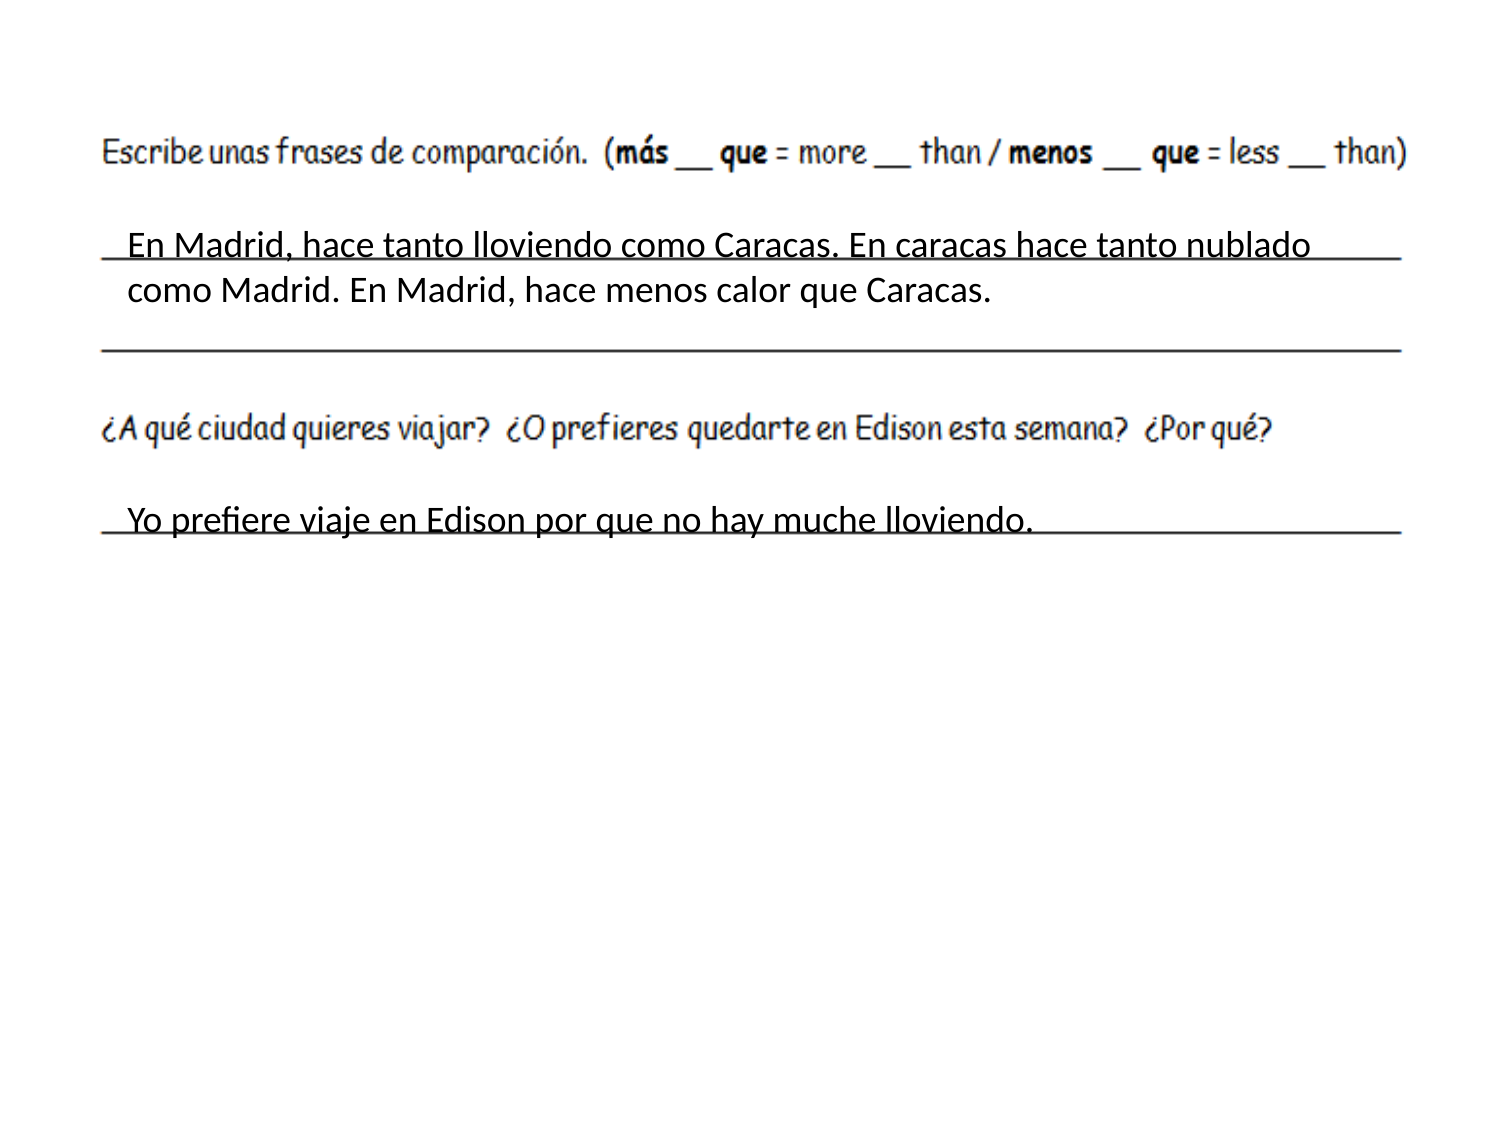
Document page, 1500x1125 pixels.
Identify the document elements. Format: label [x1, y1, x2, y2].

picture [74, 99, 1441, 576]
